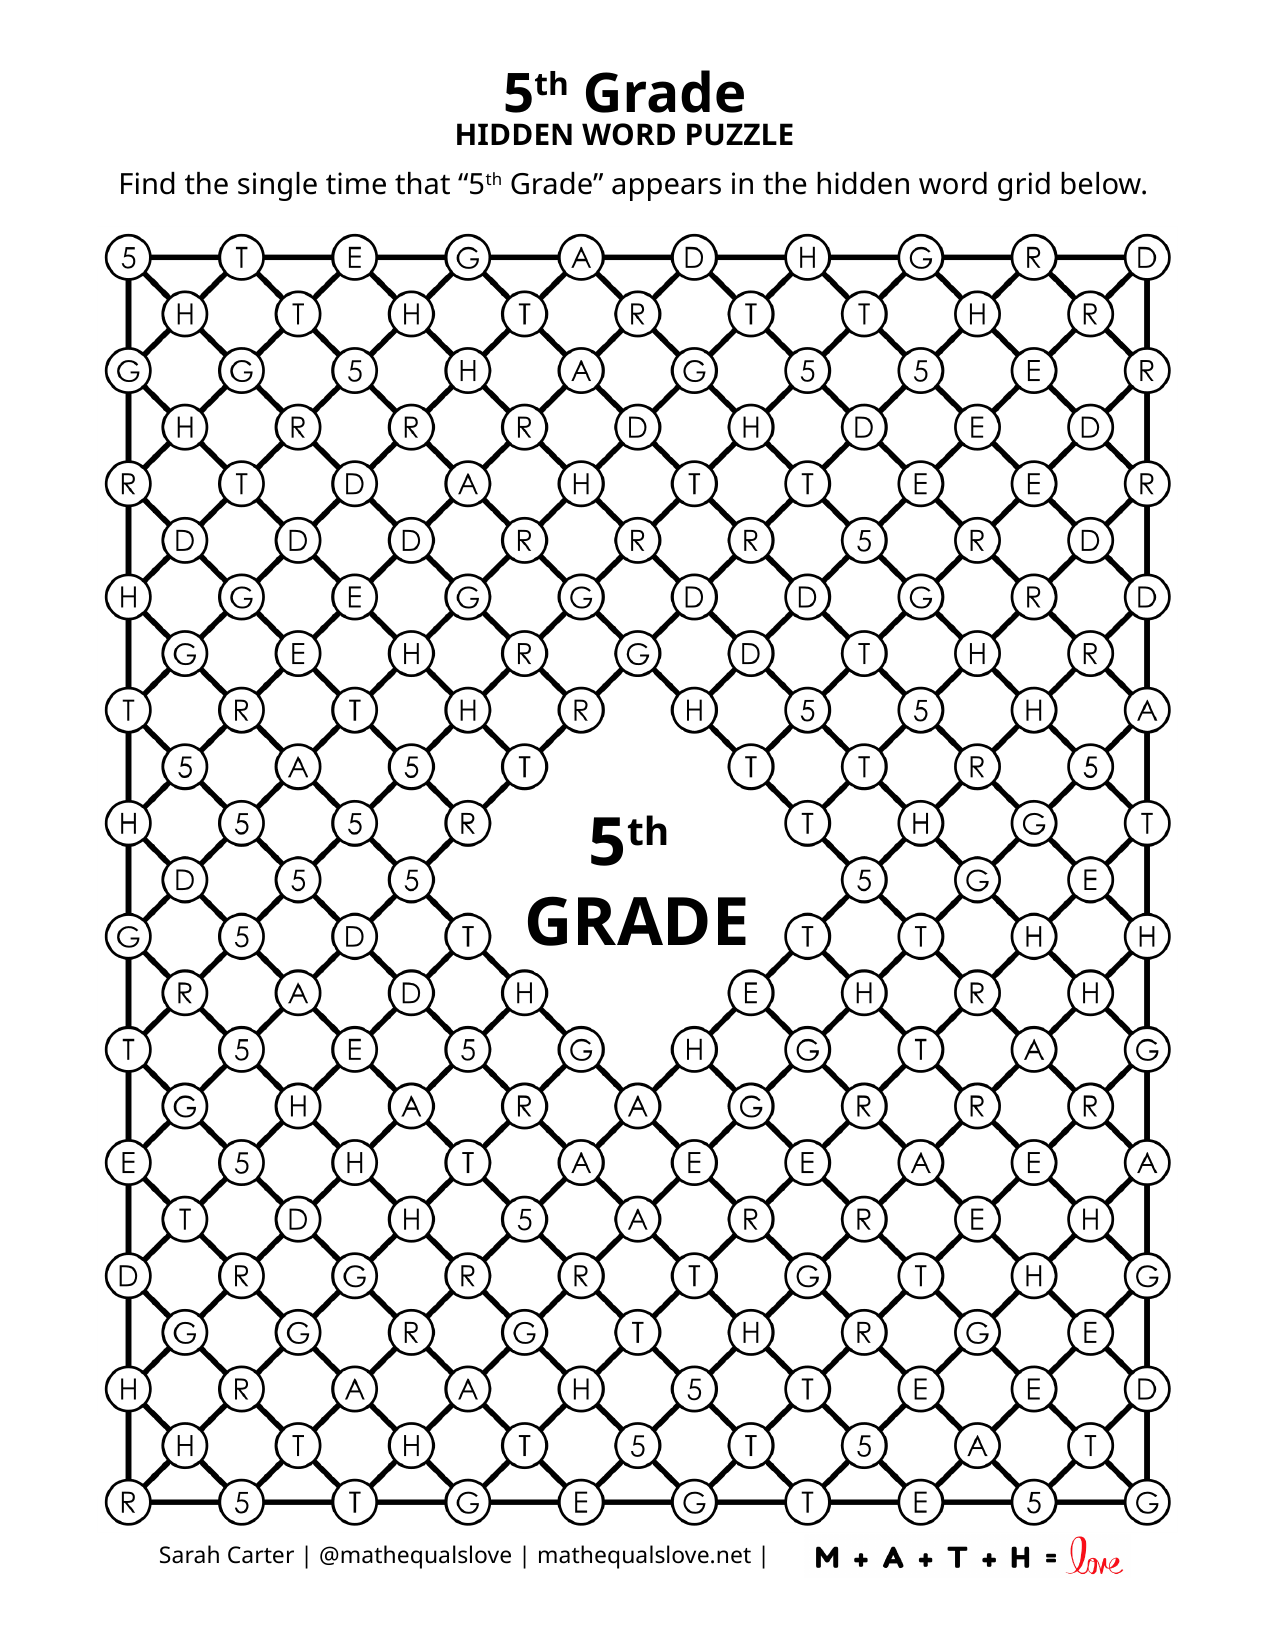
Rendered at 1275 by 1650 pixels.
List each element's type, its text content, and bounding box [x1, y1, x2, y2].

text_box Find the single time that “5th Grade” appears in the hidden word grid below. [68, 158, 1206, 208]
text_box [143, 1533, 1132, 1579]
picture [97, 226, 1178, 1533]
text_box HIDDEN WORD PUZZLE [319, 108, 930, 159]
text_box 5th Grade [302, 57, 947, 124]
